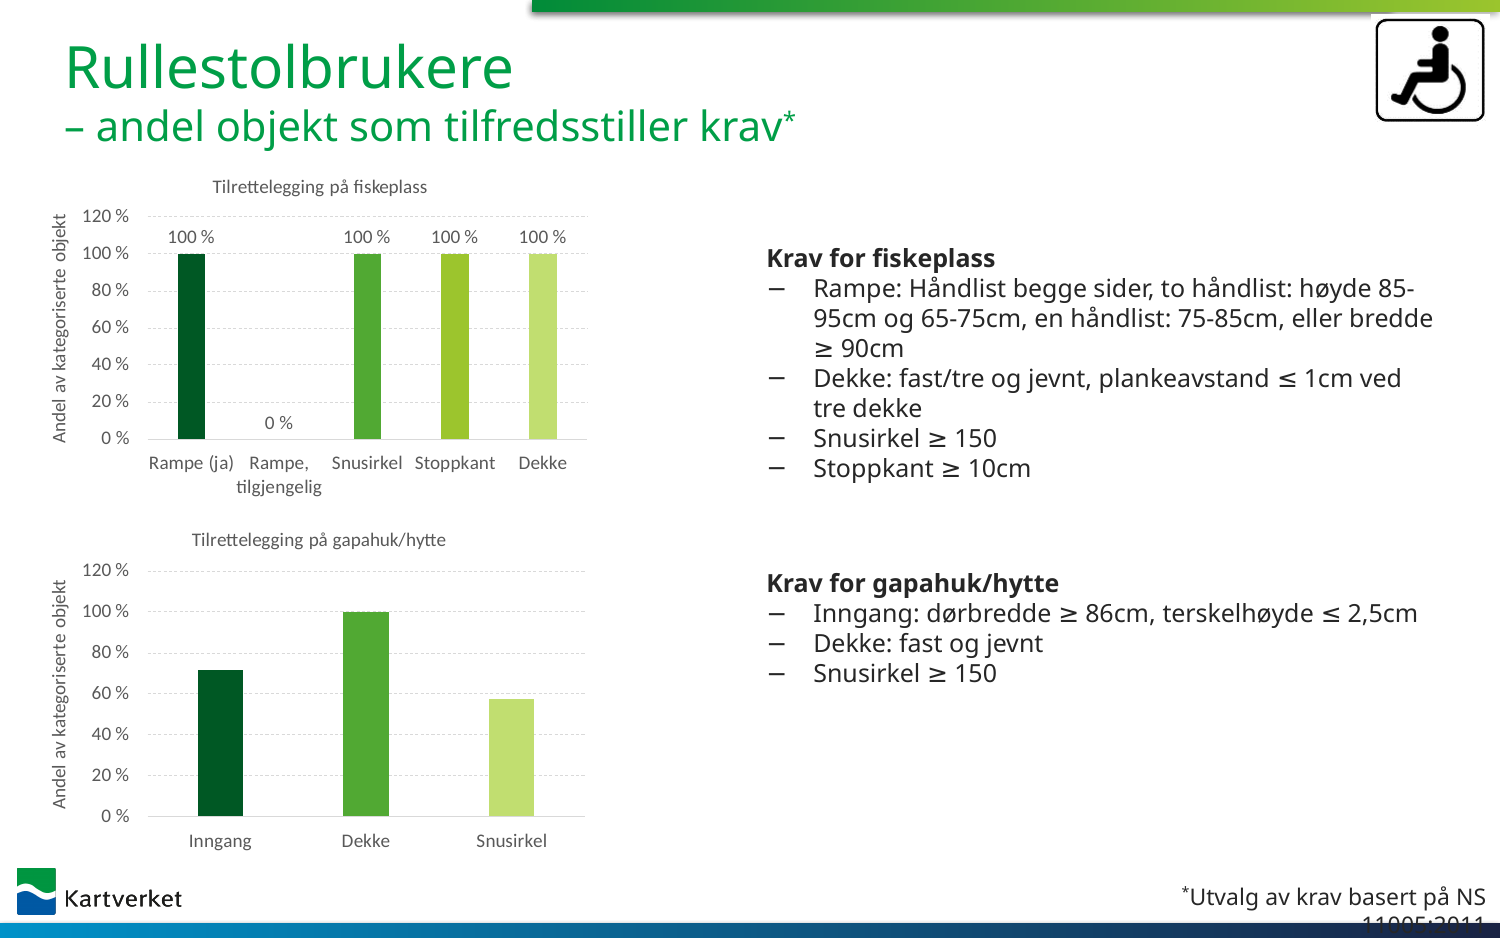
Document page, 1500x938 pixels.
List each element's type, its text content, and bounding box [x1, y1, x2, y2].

picture [41, 520, 596, 859]
picture [41, 166, 598, 505]
text_box Rullestolbrukere – andel objekt som tilfredsstiller krav* [49, 29, 1431, 158]
text_box Krav for fiskeplass Rampe: Håndlist begge sider, to håndlist: høyde 85-95cm og 65-75cm, en håndlist: 75-85cm, eller bredde ≥ 90cm Dekke: fast/tre og jevnt, plankeavstand ≤ 1cm ved tre dekke Snusirkel ≥ 150 Stoppkant ≥ 10cm [751, 235, 1452, 490]
text_box Krav for gapahuk/hytte Inngang: dørbredde ≥ 86cm, terskelhøyde ≤ 2,5cm Dekke: fast og jevnt Snusirkel ≥ 150 [751, 560, 1452, 695]
text_box *Utvalg av krav basert på NS 11005:2011 [1068, 873, 1500, 938]
picture [1371, 13, 1491, 127]
